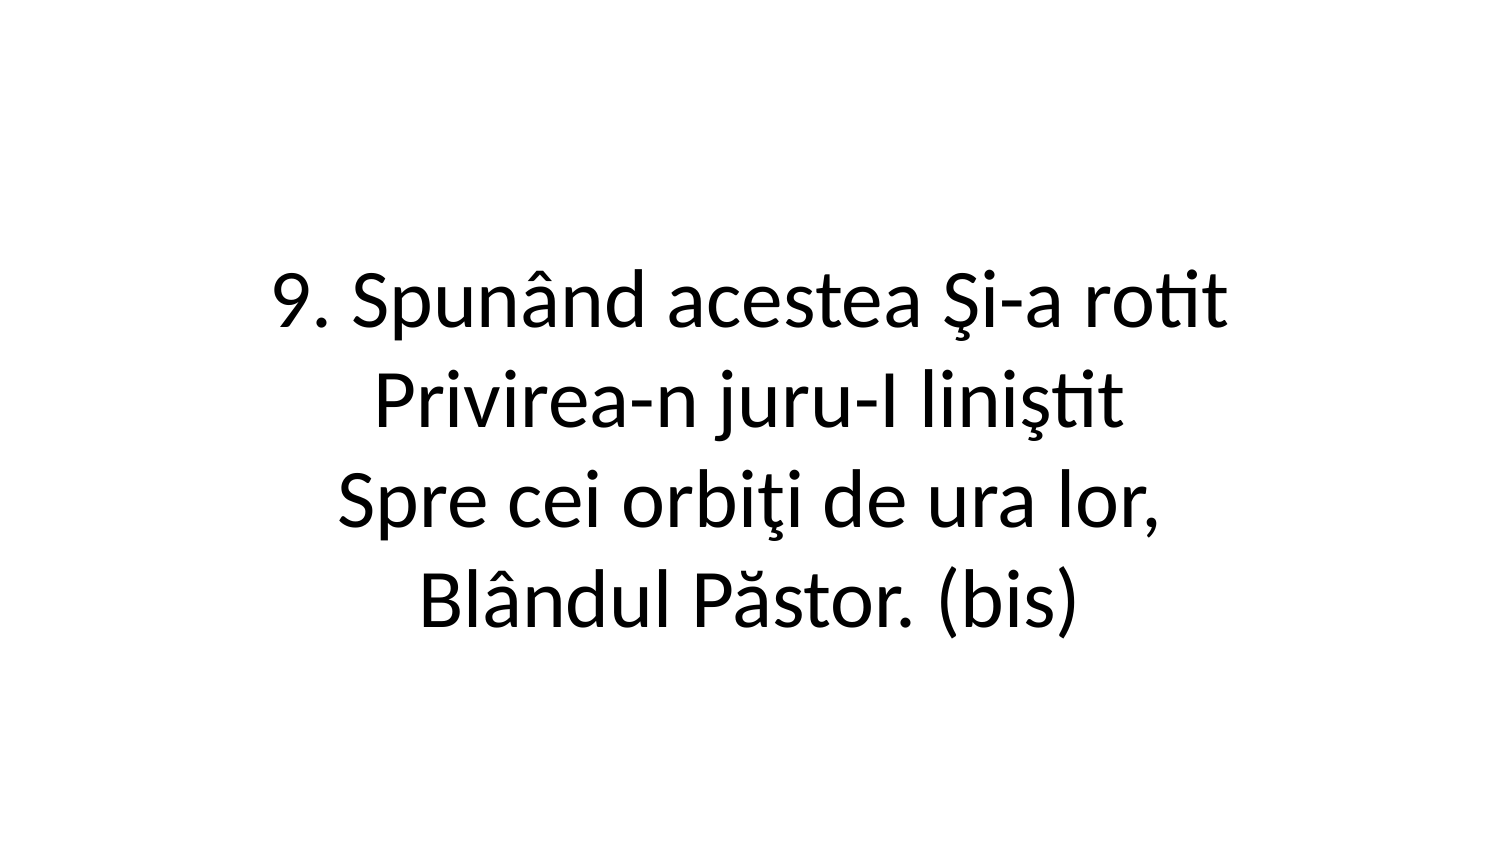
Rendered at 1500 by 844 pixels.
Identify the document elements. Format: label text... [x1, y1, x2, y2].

text_box 9. Spunând acestea Şi-a rotit Privirea-n juru-I liniştit Spre cei orbiţi de ura lor, Blândul Păstor. (bis) [254, 192, 1246, 652]
